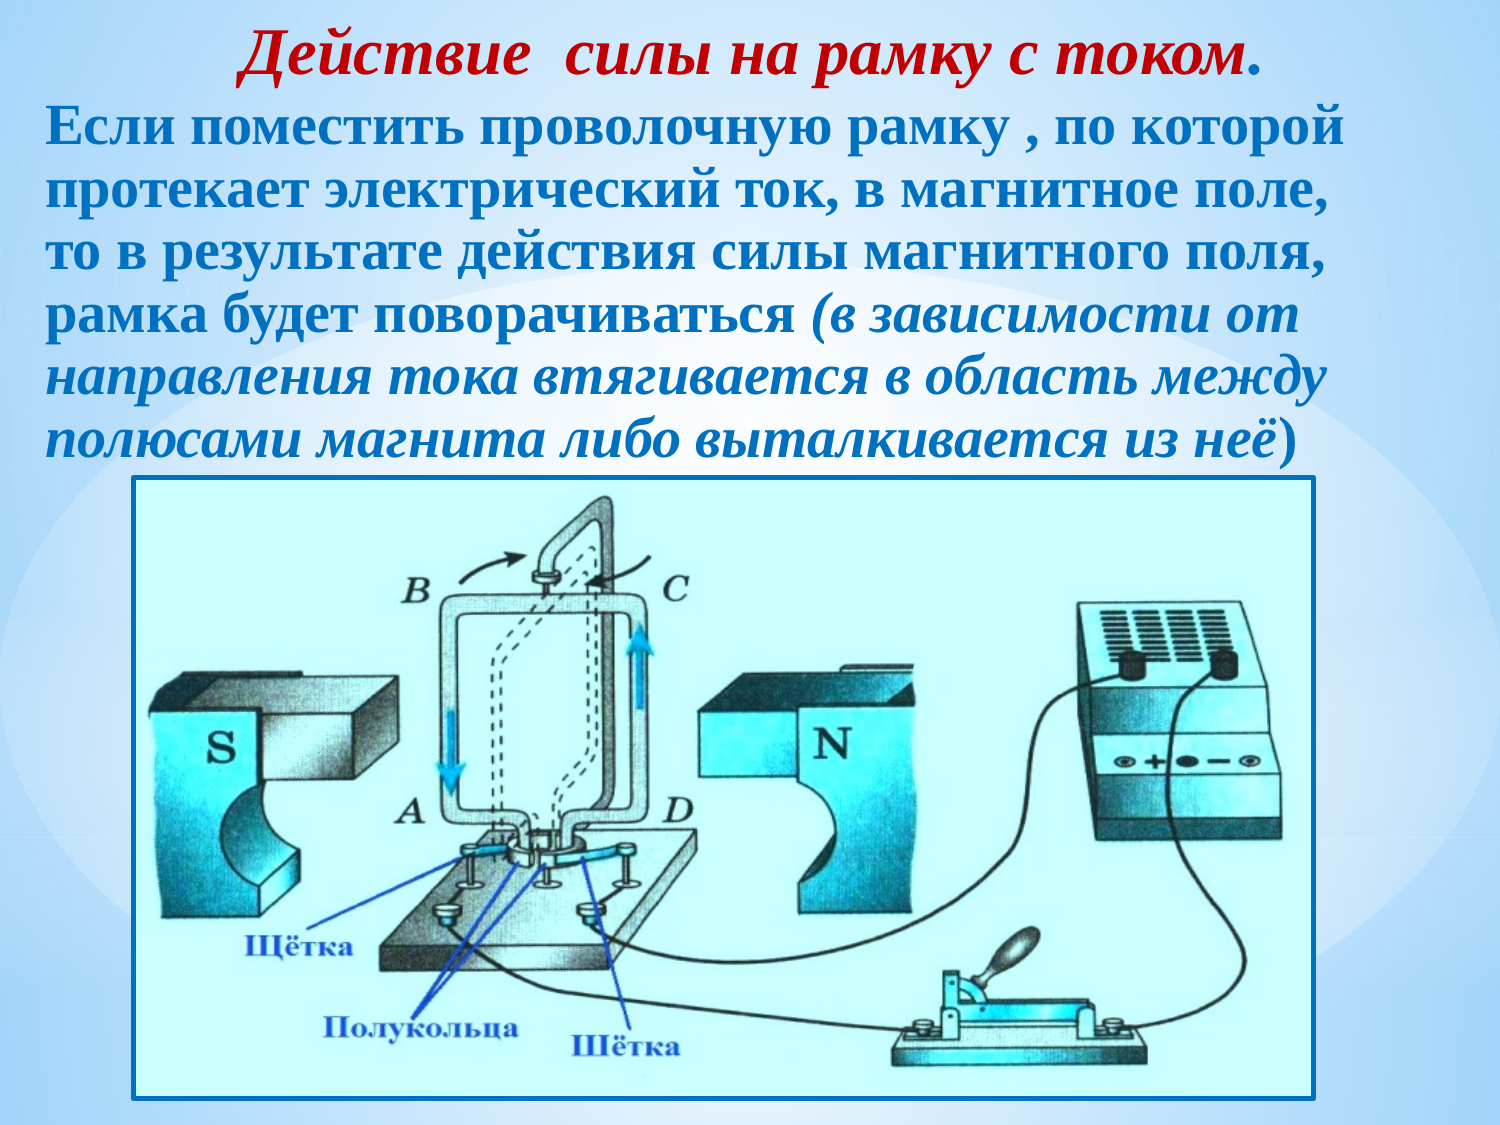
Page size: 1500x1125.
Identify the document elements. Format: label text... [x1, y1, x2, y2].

picture [135, 479, 1312, 1097]
list Действие силы на рамку с током. Если поместить проволочную рамку , по которой протекает электрический ток, в магнитное поле, то в результате действия силы магнитного поля, рамка будет поворачиваться (в зависимости от направления тока втягивается в область между полюсами магнита либо выталкивается из неё) [0, 0, 1500, 1125]
